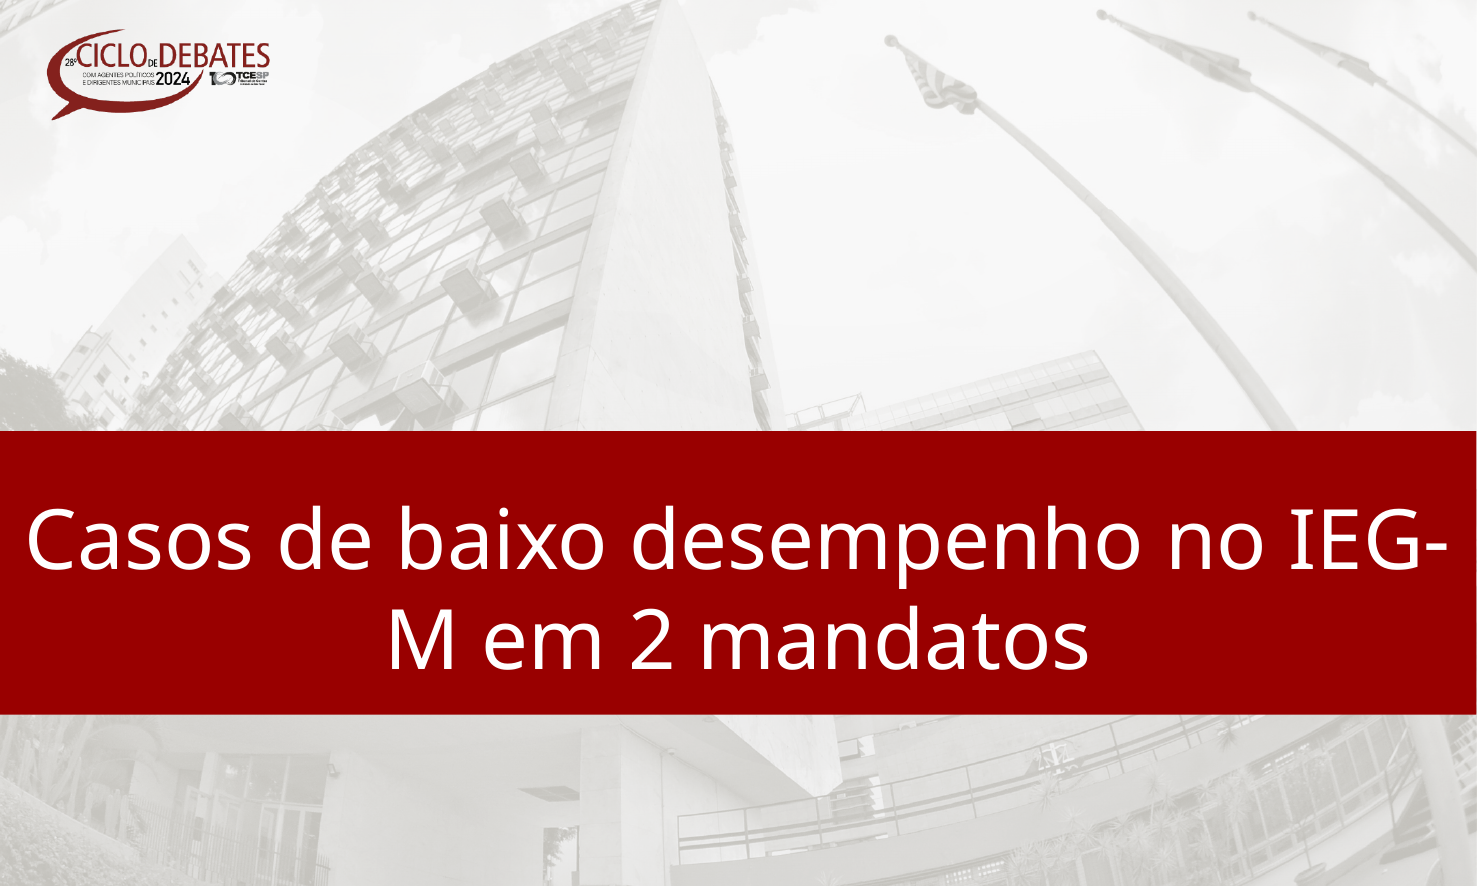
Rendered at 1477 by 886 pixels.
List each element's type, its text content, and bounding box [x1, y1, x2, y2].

picture [0, 0, 345, 154]
text_box Casos de baixo desempenho no IEG-M em 2 mandatos [0, 478, 1477, 694]
